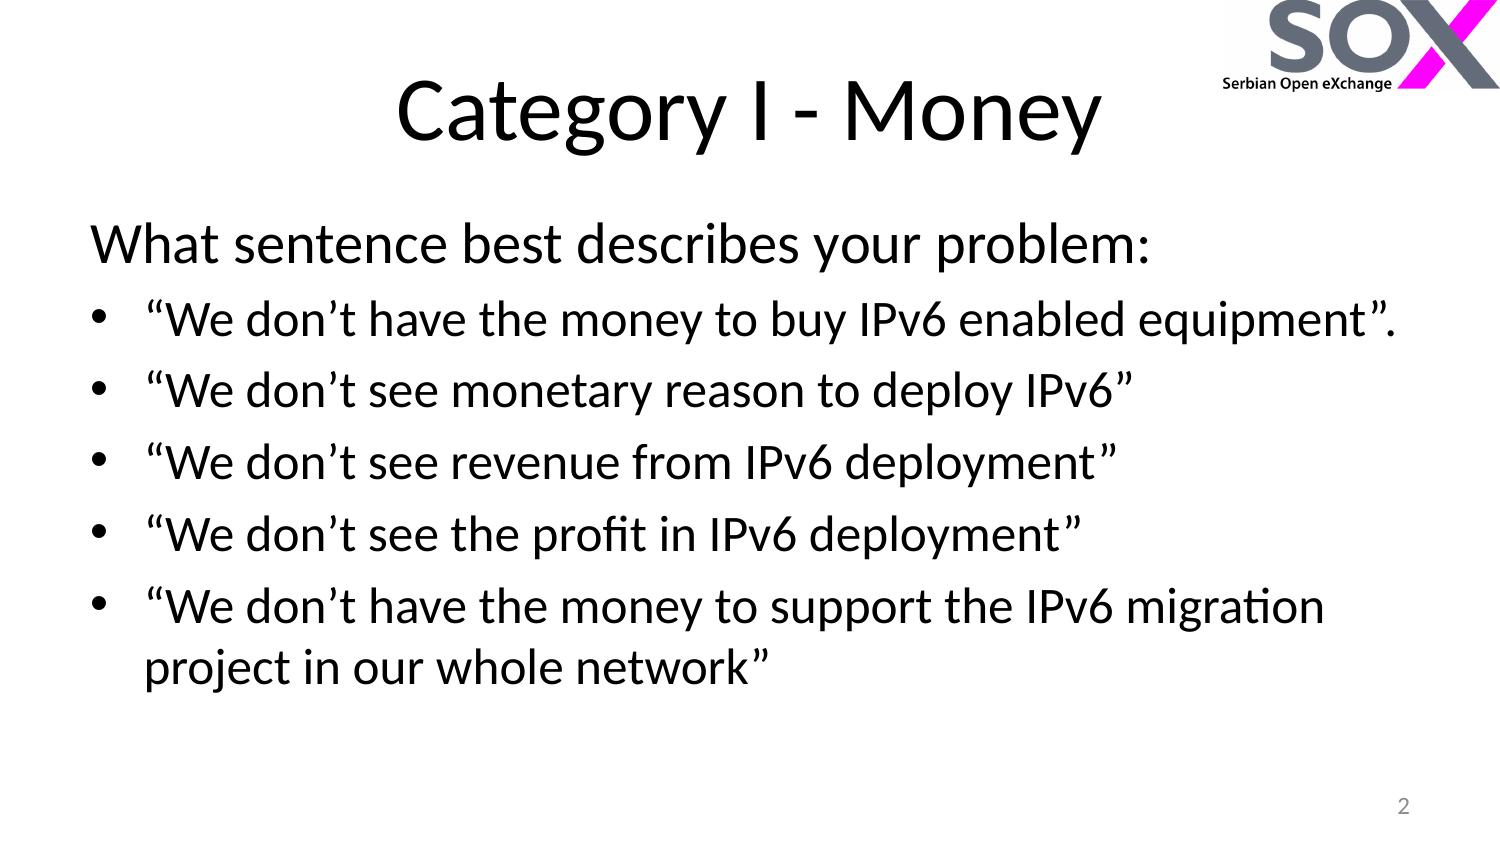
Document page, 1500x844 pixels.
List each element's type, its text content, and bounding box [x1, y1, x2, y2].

list What sentence best describes your problem: “We don’t have the money to buy IPv6 enabled equipment”. “We don’t see monetary reason to deploy IPv6” “We don’t see revenue from IPv6 deployment” “We don’t see the profit in IPv6 deployment” “We don’t have the money to support the IPv6 migration project in our whole network” [75, 196, 1425, 754]
picture [1223, 0, 1500, 92]
slide_number 2 [1074, 782, 1425, 827]
title Category I - Money [75, 33, 1425, 175]
